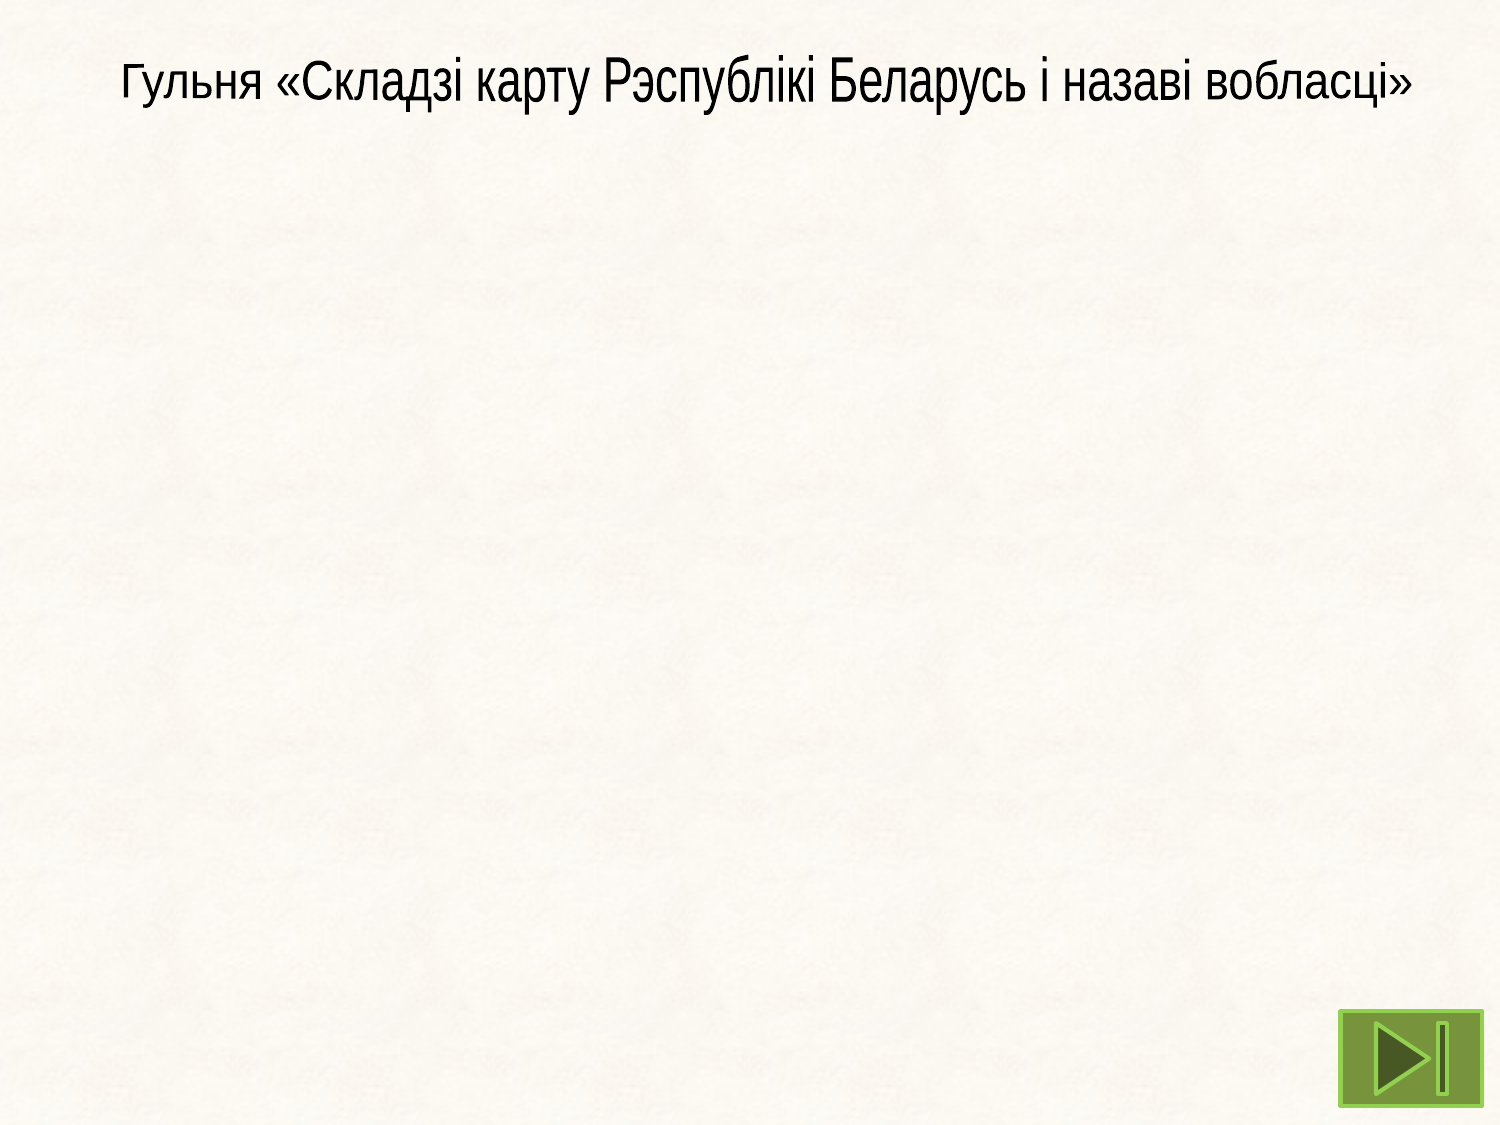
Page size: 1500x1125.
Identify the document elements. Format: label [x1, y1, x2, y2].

text_box [1338, 1009, 1484, 1108]
